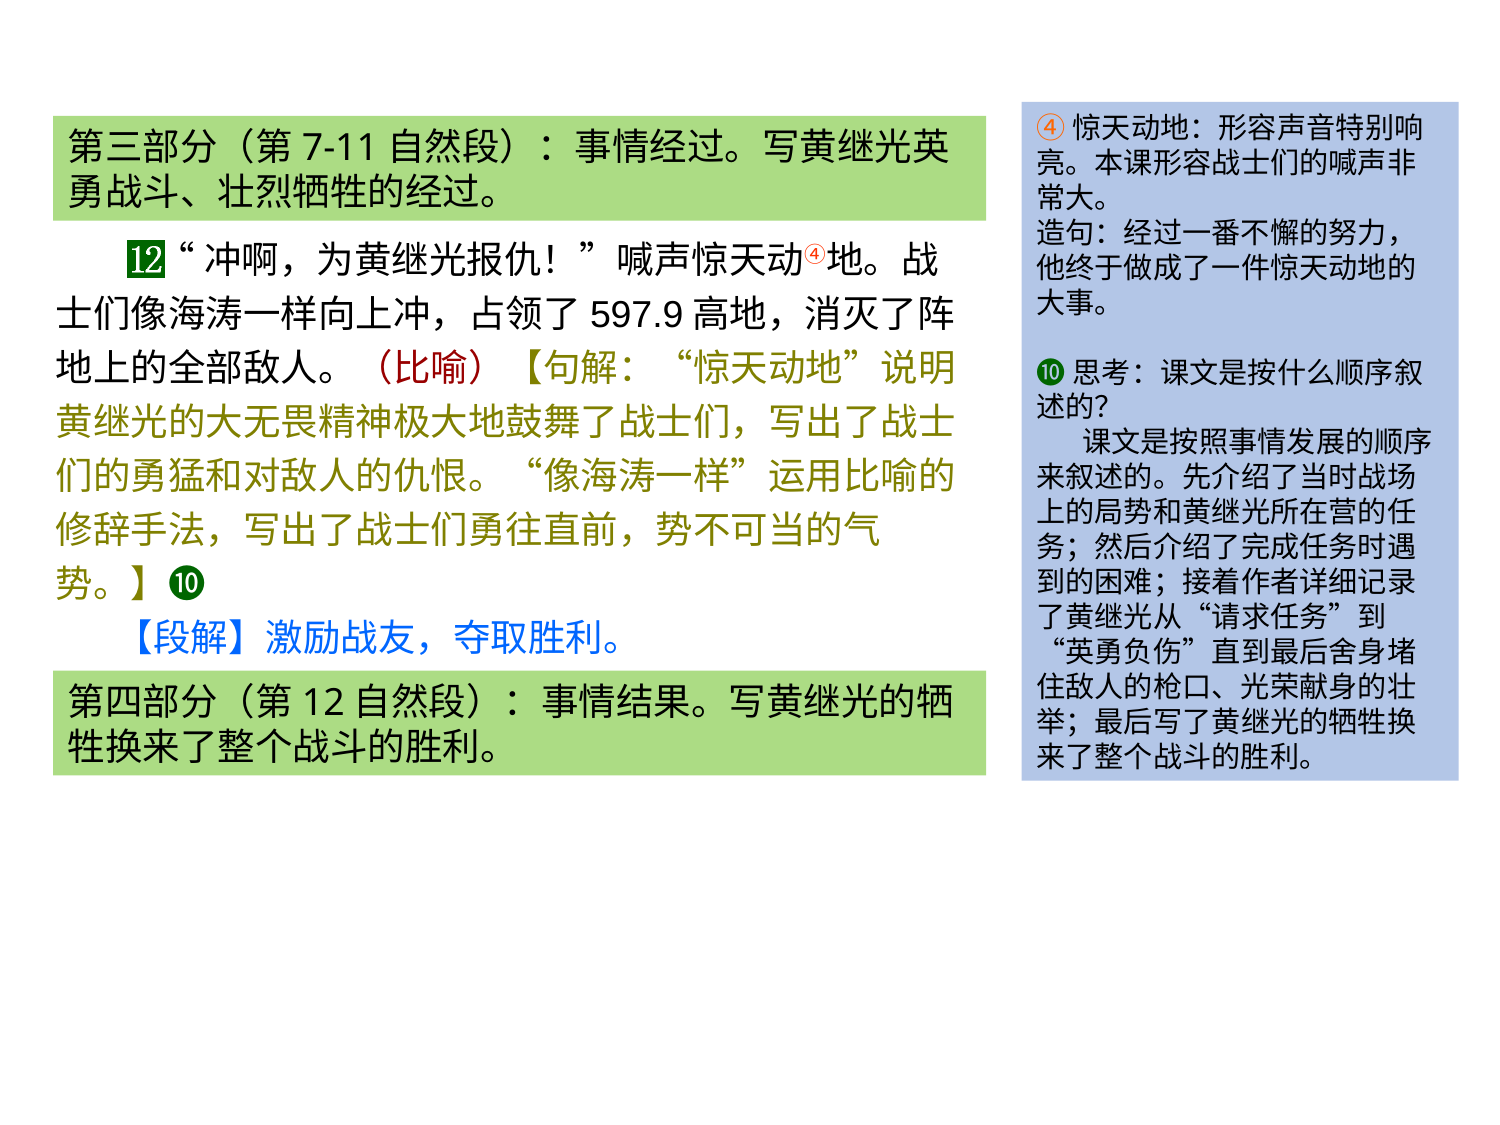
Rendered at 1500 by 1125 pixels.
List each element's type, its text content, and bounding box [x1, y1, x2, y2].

text_box 第三部分（第7-11自然段）：事情经过。写黄继光英勇战斗、壮烈牺牲的经过。 [53, 115, 987, 221]
picture [127, 240, 165, 278]
text_box 第四部分（第12自然段）：事情结果。写黄继光的牺牲换来了整个战斗的胜利。 [53, 670, 987, 776]
text_box [41, 101, 999, 801]
text_box “冲啊，为黄继光报仇！”喊声惊天动④地。战士们像海涛一样向上冲，占领了597.9高地，消灭了阵地上的全部敌人。（比喻）【句解：“惊天动地”说明黄继光的大无畏精神极大地鼓舞了战士们，写出了战士们的勇猛和对敌人的仇恨。“像海涛一样”运用比喻的修辞手法，写出了战士们勇往直前，势不可当的气势。】❿ 【段解】激励战友，夺取胜利。 [41, 219, 987, 667]
text_box ④惊天动地：形容声音特别响亮。本课形容战士们的喊声非常大。 造句：经过一番不懈的努力，他终于做成了一件惊天动地的大事。 ❿思考：课文是按什么顺序叙述的？ 课文是按照事情发展的顺序来叙述的。先介绍了当时战场上的局势和黄继光所在营的任务；然后介绍了完成任务时遇到的困难；接着作者详细记录了黄继光从“请求任务”到“英勇负伤”直到最后舍身堵住敌人的枪口、光荣献身的壮举；最后写了黄继光的牺牲换来了整个战斗的胜利。 [1021, 101, 1459, 781]
